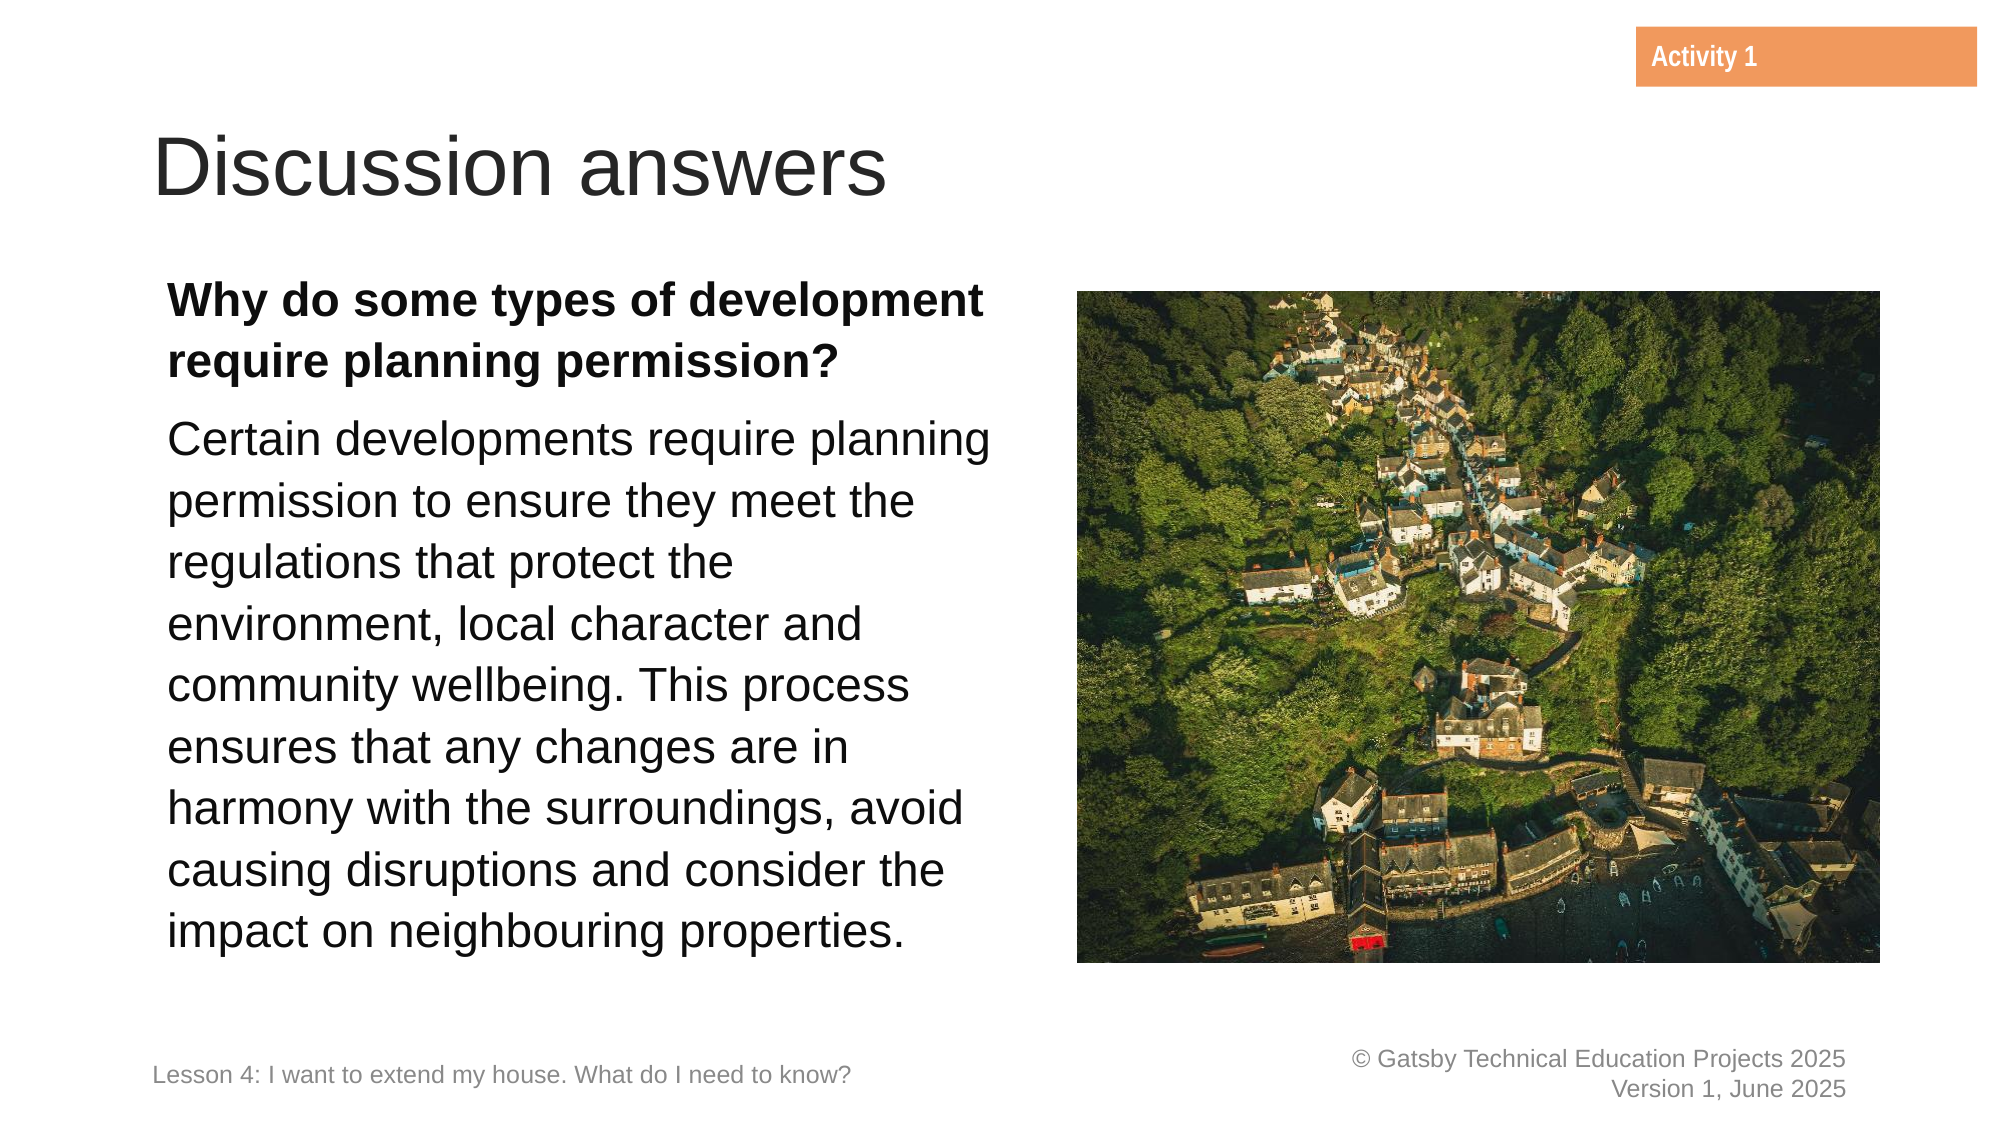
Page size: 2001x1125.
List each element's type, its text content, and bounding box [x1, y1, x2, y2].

title Discussion answers [137, 59, 1863, 278]
list Why do some types of development require planning permission? Certain developments require planning permission to ensure they meet the regulations that protect the environment, local character and community wellbeing. This process ensures that any changes are in harmony with the surroundings, avoid causing disruptions and consider the impact on neighbouring properties. [137, 234, 1030, 949]
list Lesson 4: I want to extend my house. What do I need to know? [137, 1042, 954, 1103]
list Activity 1 [1636, 26, 1978, 87]
picture [1077, 291, 1880, 963]
